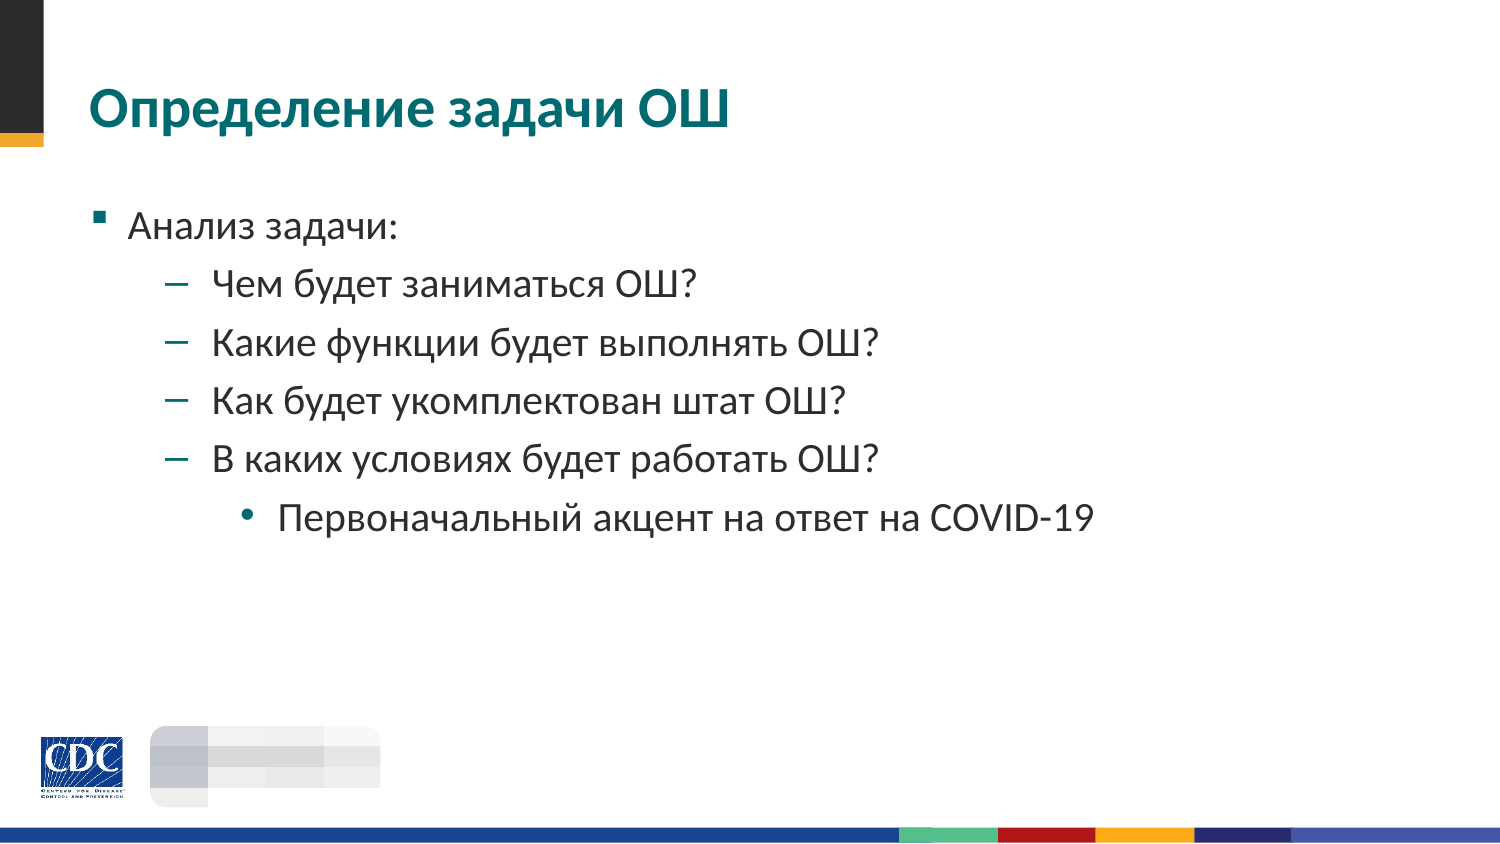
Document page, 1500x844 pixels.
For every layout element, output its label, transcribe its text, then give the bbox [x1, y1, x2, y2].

list Анализ задачи: Чем будет заниматься ОШ? Какие функции будет выполнять ОШ? Как будет укомплектован штат ОШ? В каких условиях будет работать ОШ? Первоначальный акцент на ответ на COVID-19 [75, 190, 1414, 739]
title Определение задачи ОШ [75, 33, 1425, 147]
picture [41, 737, 125, 798]
